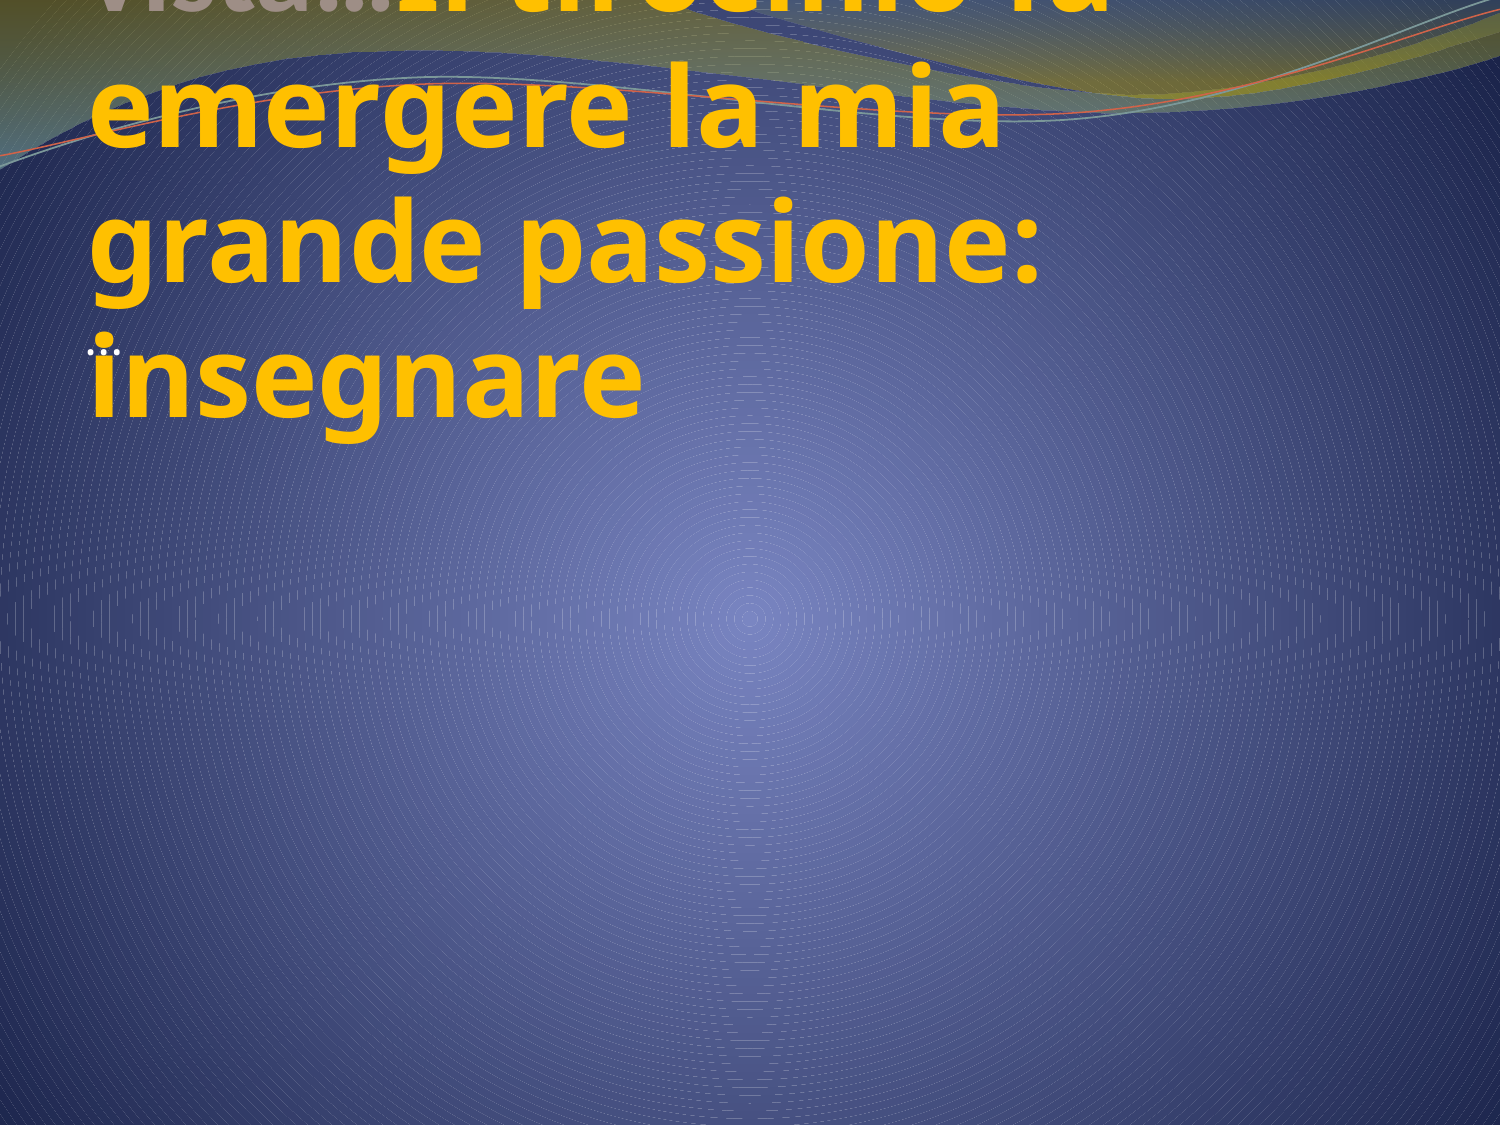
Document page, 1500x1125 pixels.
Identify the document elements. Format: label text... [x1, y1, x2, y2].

list … [76, 302, 1352, 551]
title Il tirocinio mi fa scoprire il mondo della scuola ma….da un altro punto di vista…Il tirocinio fa emergere la mia grande passione: insegnare [86, 216, 1362, 440]
